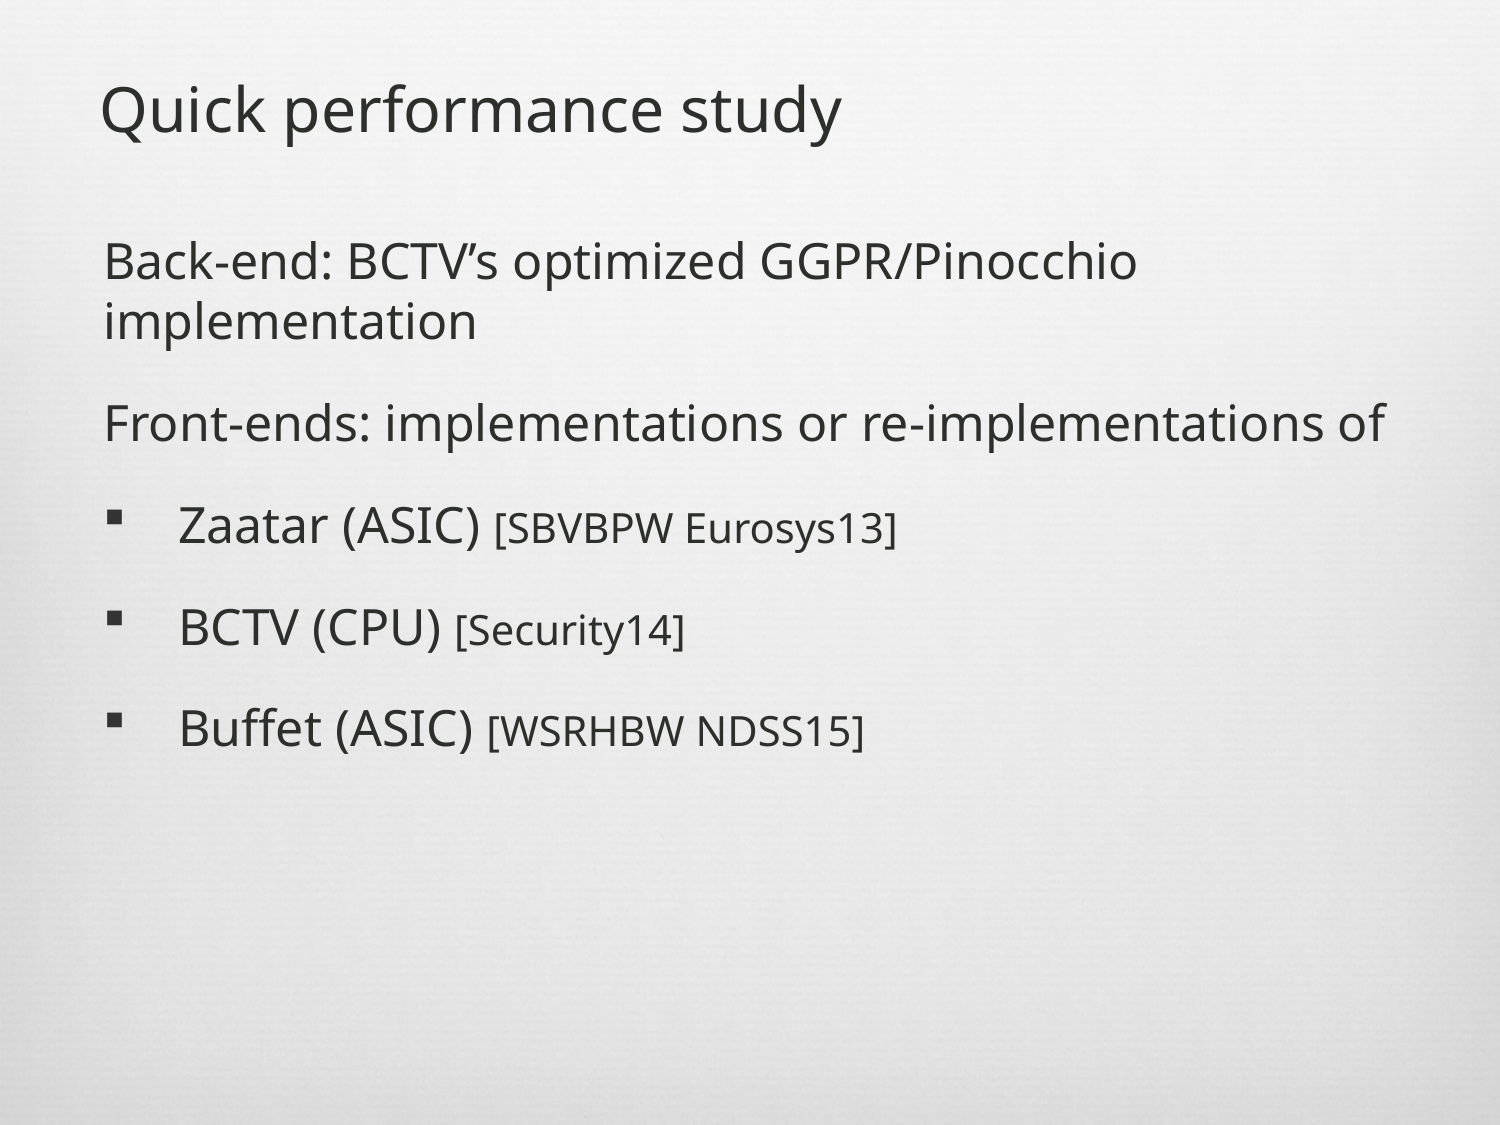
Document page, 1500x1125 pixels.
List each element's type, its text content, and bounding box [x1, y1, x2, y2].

text_box Back-end: BCTV’s optimized GGPR/Pinocchio implementation Front-ends: implementations or re-implementations of Zaatar (ASIC) [sbvbpw Eurosys13] BCTV (CPU) [Security14] Buffet (ASIC) [wsrhbw ndss15] [88, 222, 1485, 886]
list Quick performance study [84, 62, 1063, 183]
